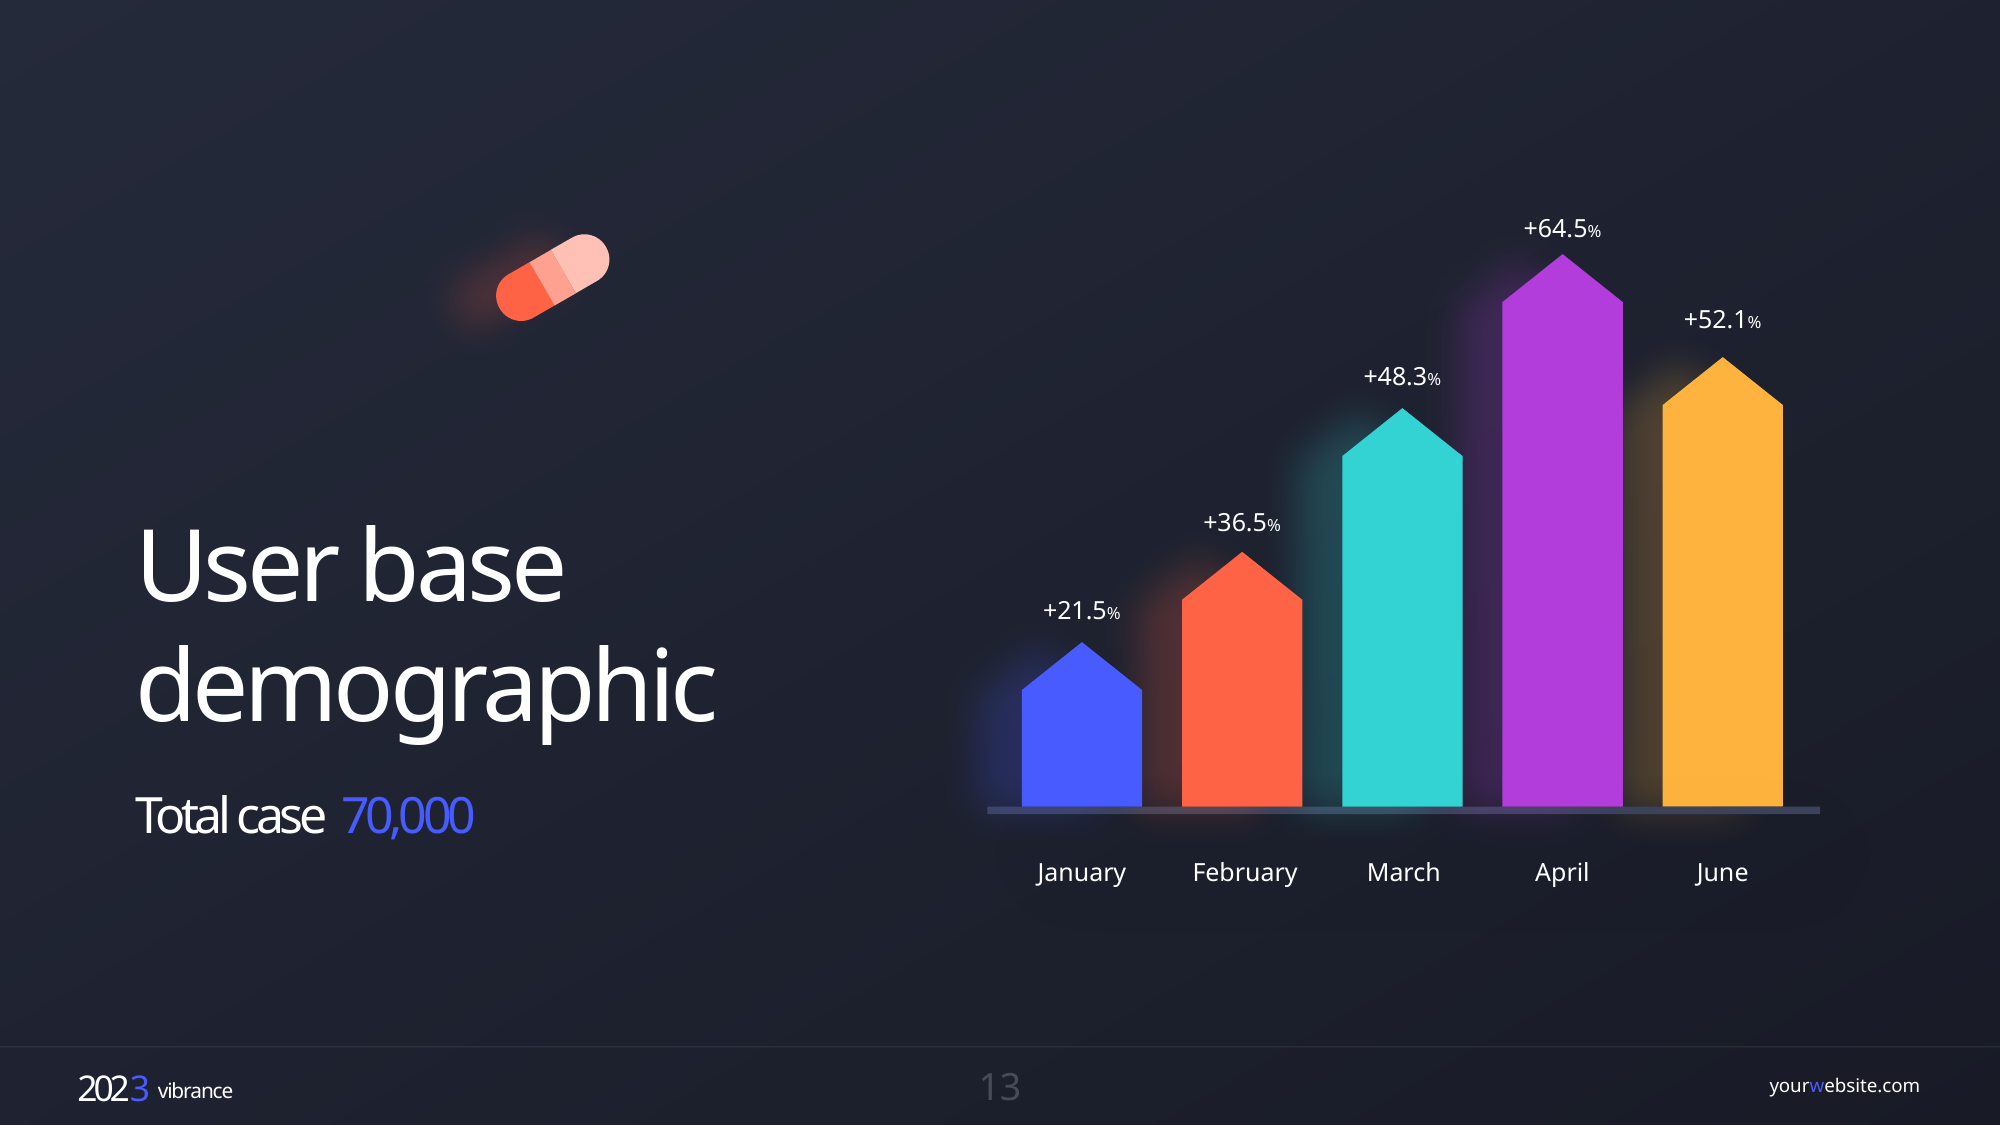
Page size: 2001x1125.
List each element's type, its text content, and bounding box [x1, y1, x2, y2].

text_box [987, 196, 1821, 891]
text_box Total case 70,000 [120, 775, 685, 851]
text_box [527, 216, 578, 339]
text_box User base demographic [120, 494, 854, 750]
